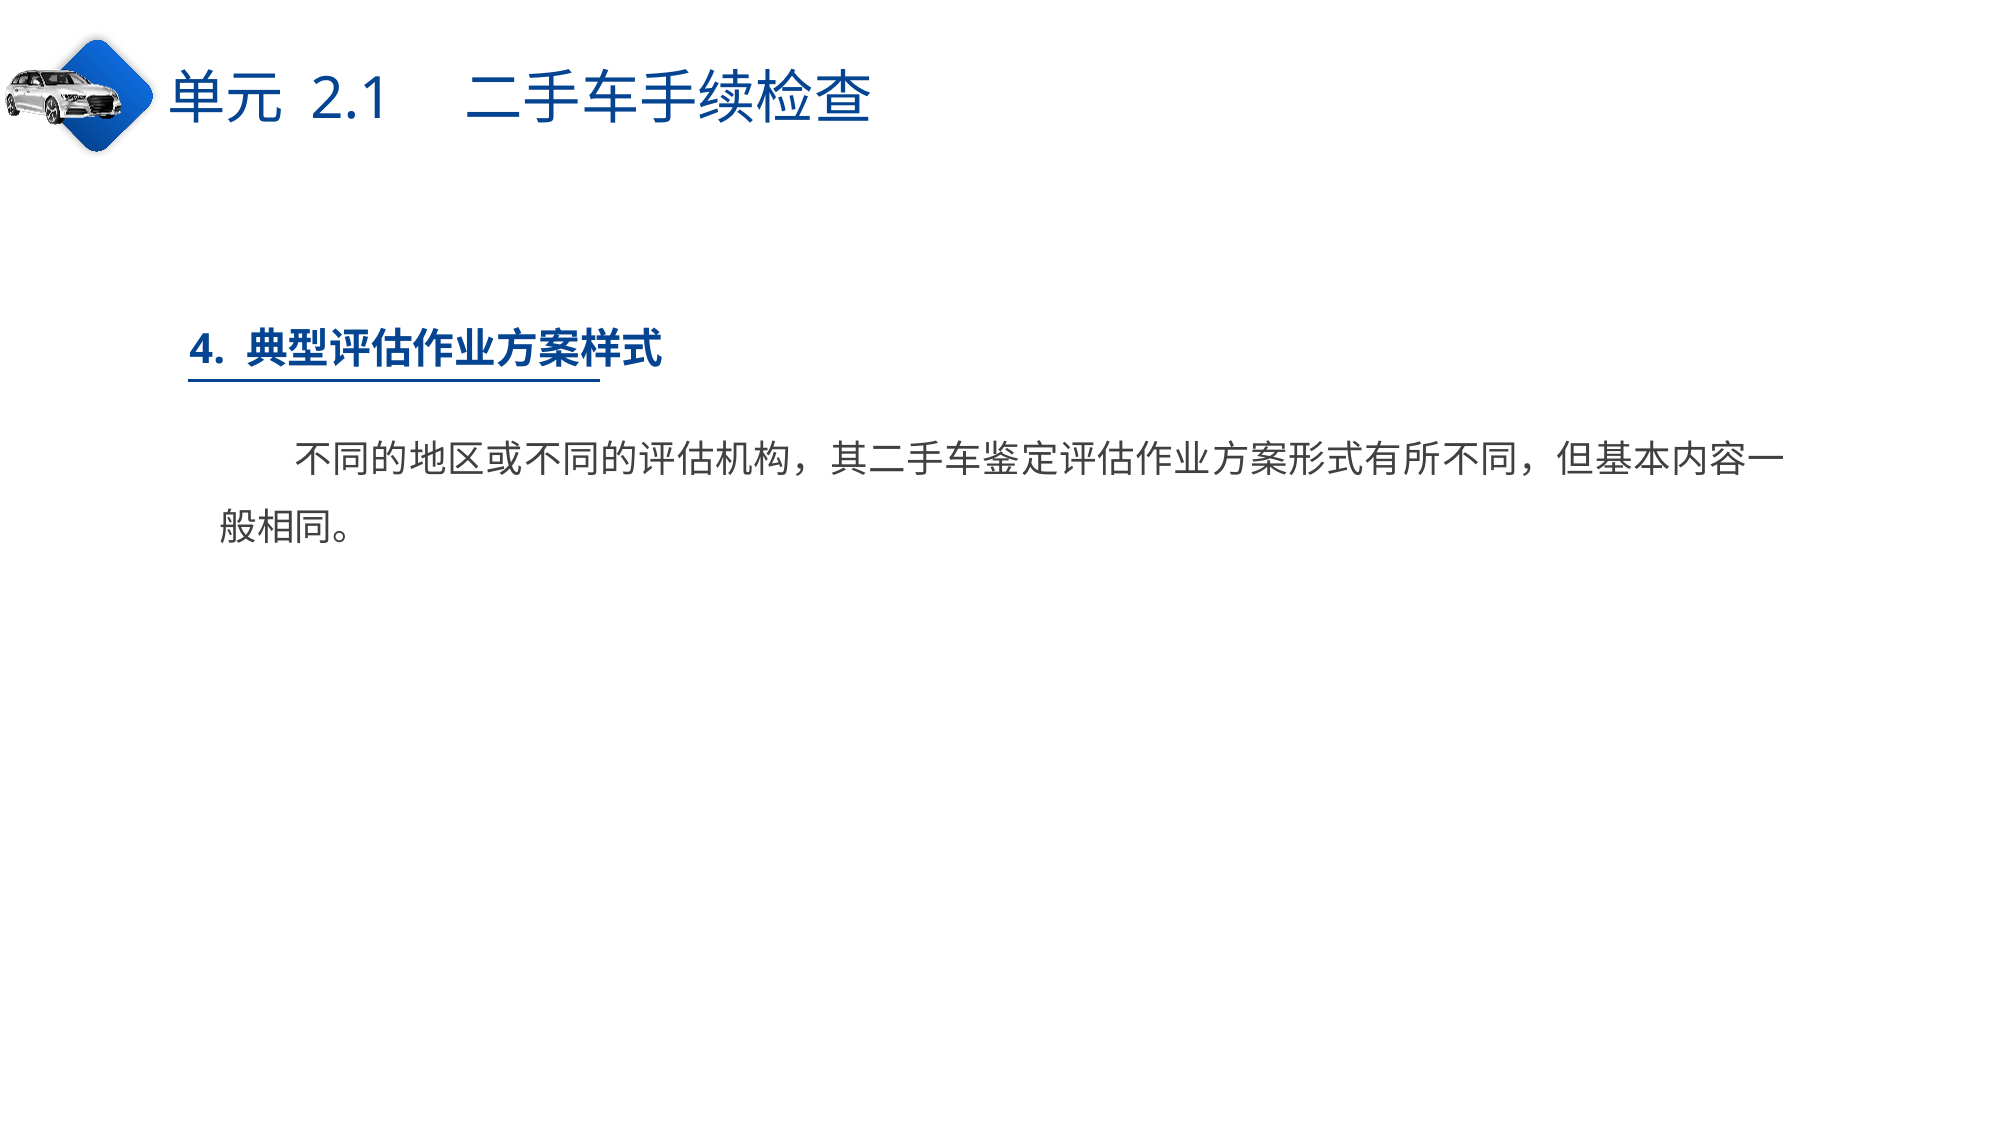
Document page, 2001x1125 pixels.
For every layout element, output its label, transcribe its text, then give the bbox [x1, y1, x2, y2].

picture [0, 31, 125, 157]
text_box 不同的地区或不同的评估机构，其二手车鉴定评估作业方案形式有所不同，但基本内容一般相同。 [204, 405, 1800, 556]
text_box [174, 314, 1330, 381]
text_box 单元 2.1 二手车手续检查 [152, 52, 888, 138]
